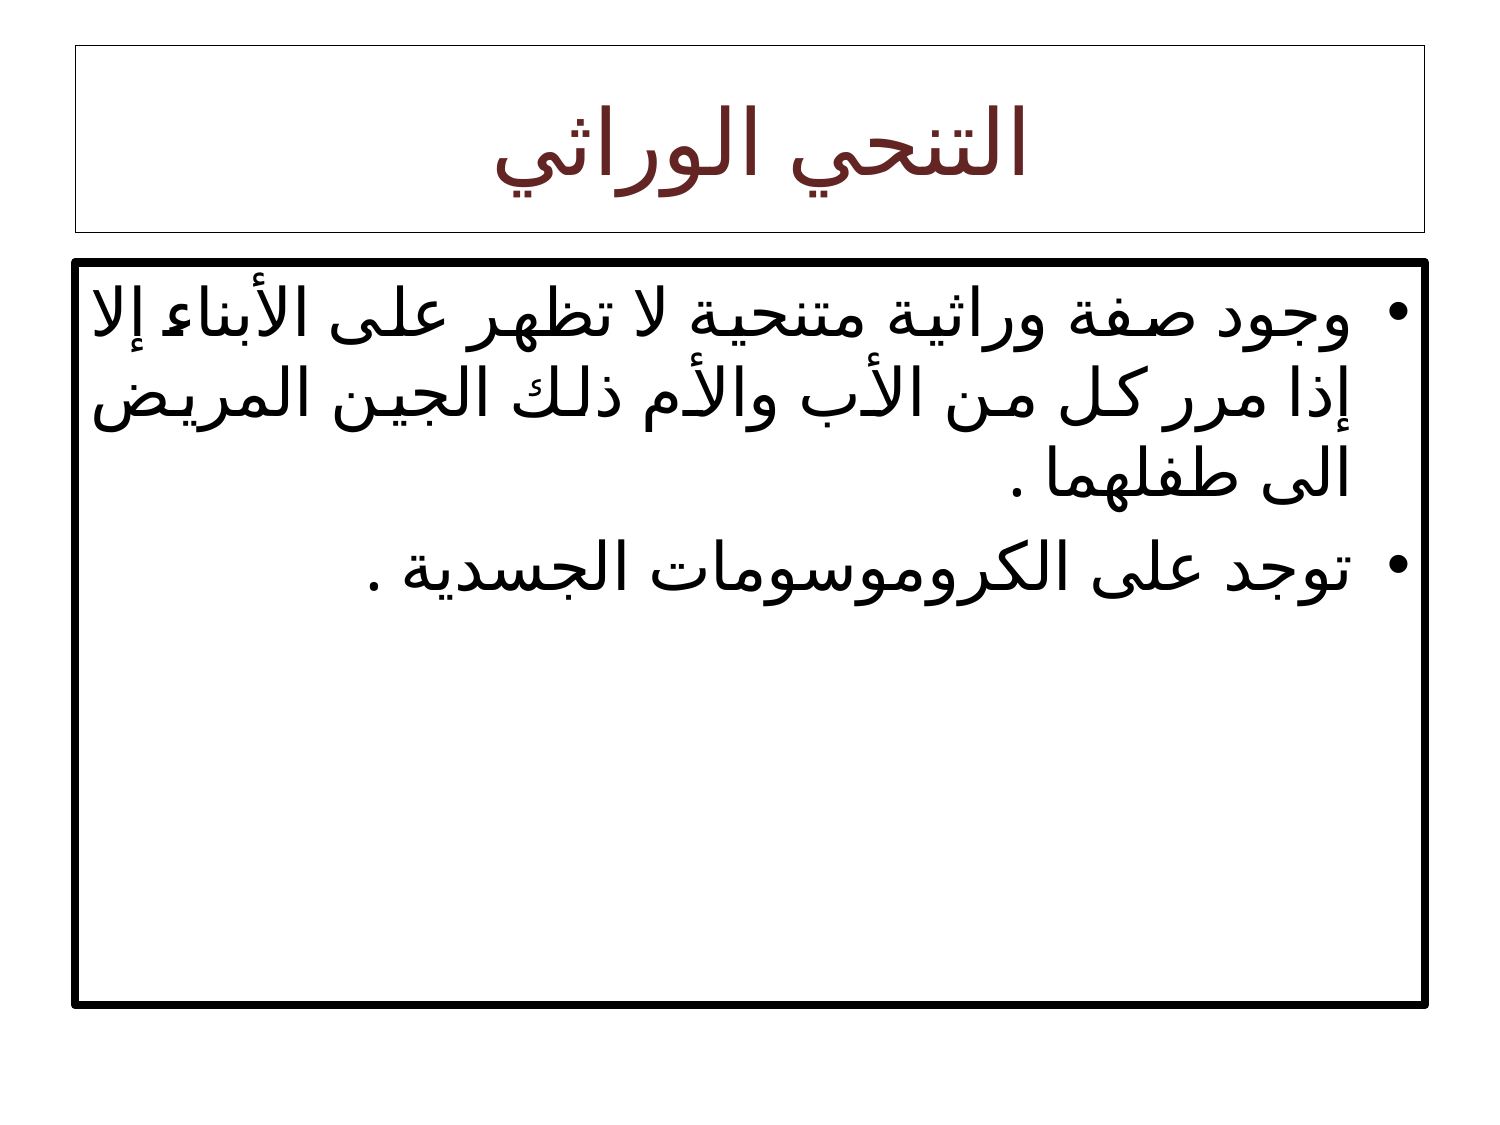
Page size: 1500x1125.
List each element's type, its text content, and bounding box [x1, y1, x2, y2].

title التنحي الوراثي [75, 45, 1425, 233]
list وجود صفة وراثية متنحية لا تظهر على الأبناء إلا إذا مرر كل من الأب والأم ذلك الجين المريض الى طفلهما . توجد على الكروموسومات الجسدية . [75, 262, 1425, 1005]
